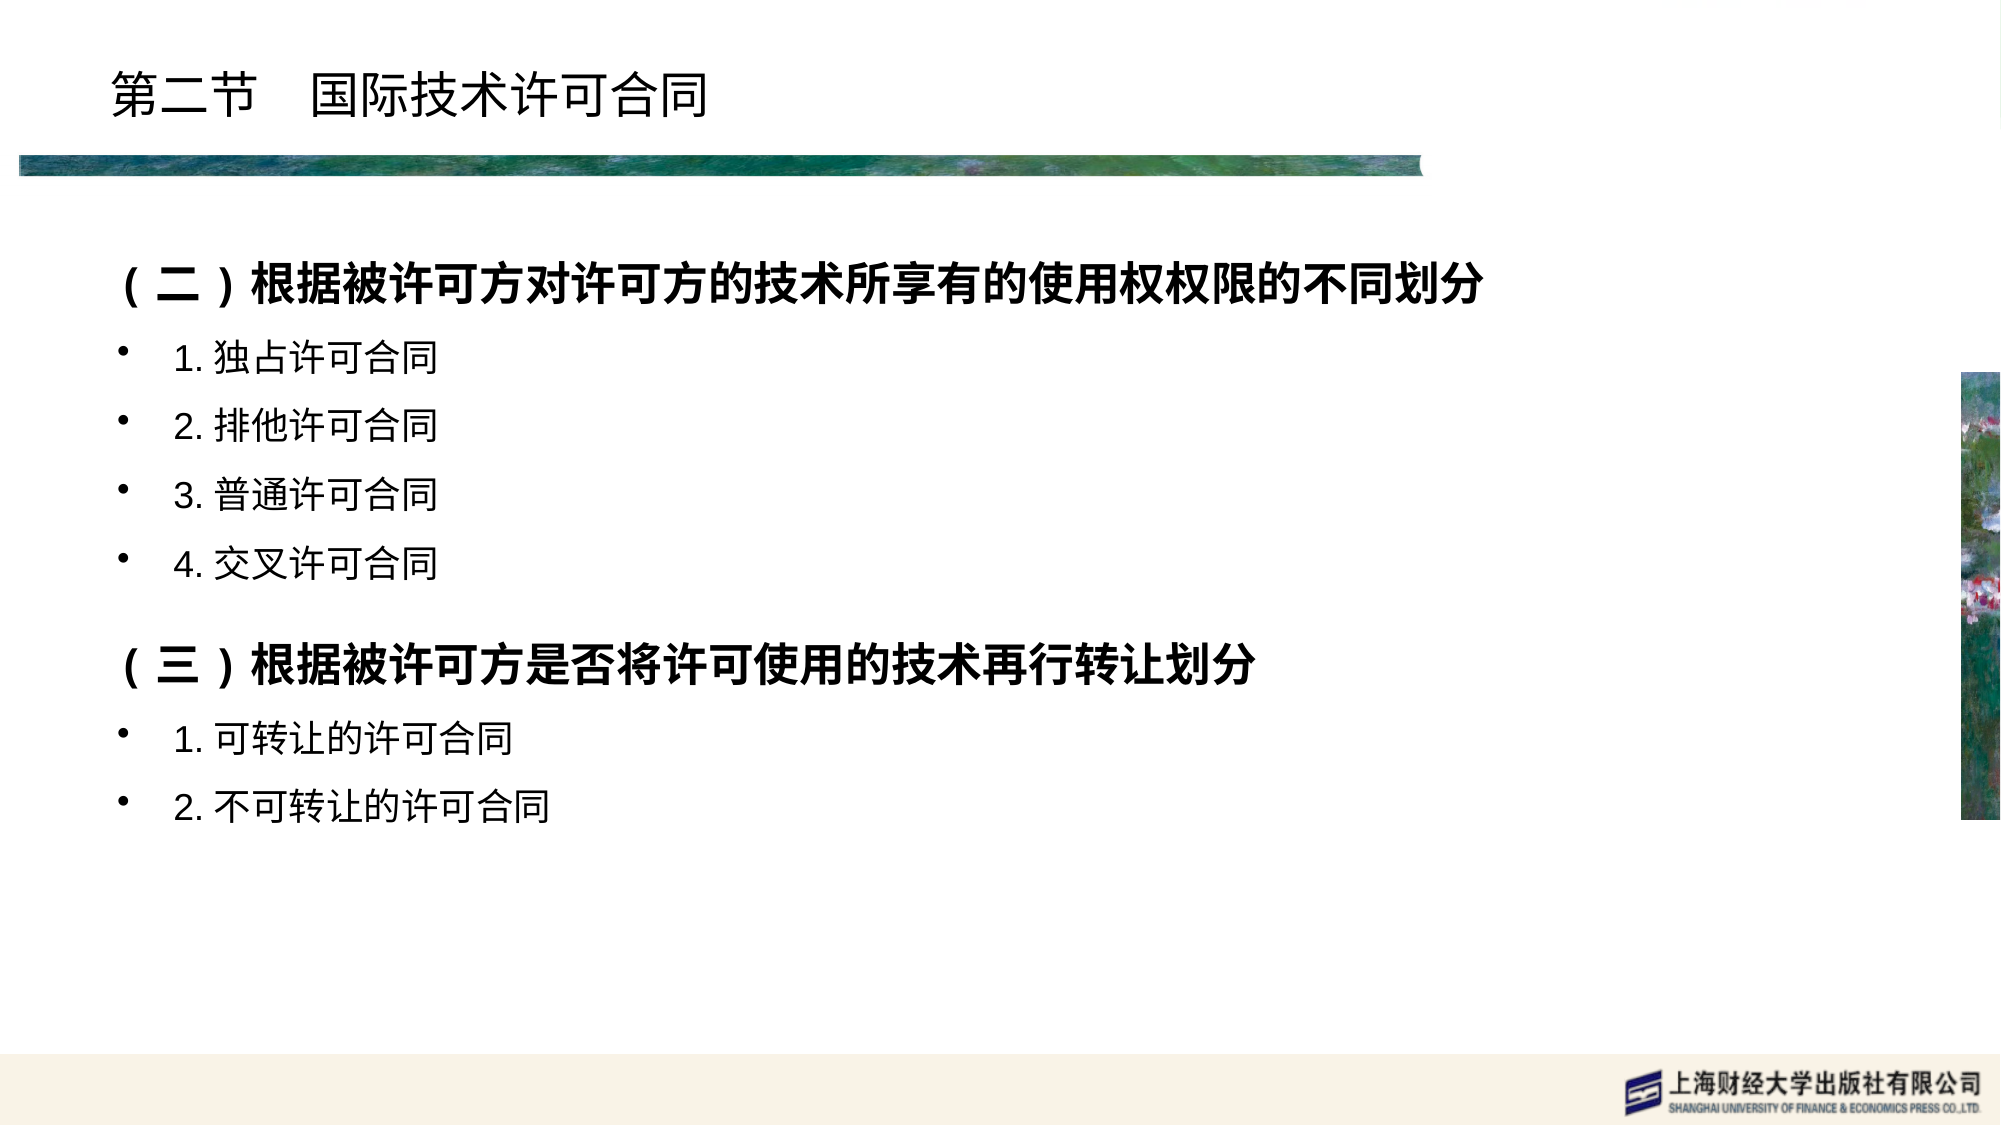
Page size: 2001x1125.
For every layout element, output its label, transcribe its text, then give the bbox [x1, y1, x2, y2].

picture [0, 0, 2001, 1125]
list (二)根据被许可方对许可方的技术所享有的使用权权限的不同划分 1.独占许可合同 2.排他许可合同 3.普通许可合同 4.交叉许可合同 (三)根据被许可方是否将许可使用的技术再行转让划分 1.可转让的许可合同 2.不可转让的许可合同 [102, 233, 1898, 1032]
title 第二节 国际技术许可合同 [94, 42, 1451, 146]
